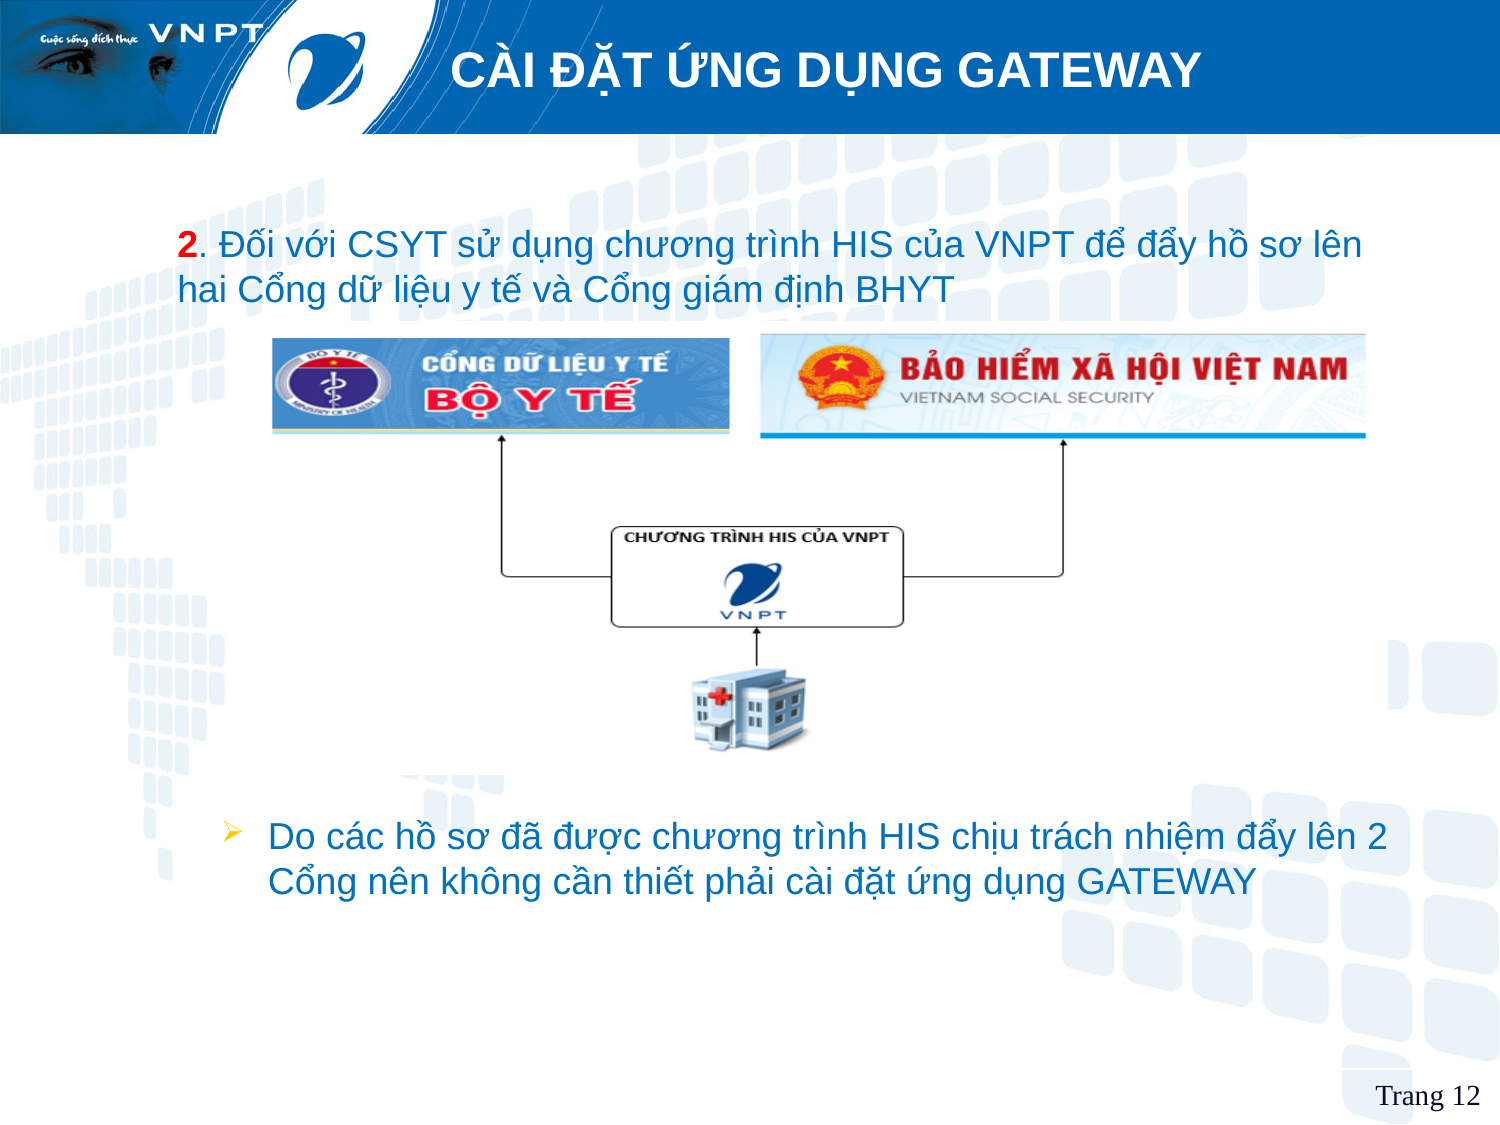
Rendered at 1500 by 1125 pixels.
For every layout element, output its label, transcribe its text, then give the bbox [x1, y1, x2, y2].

text_box 2. Đối với CSYT sử dụng chương trình HIS của VNPT để đẩy hồ sơ lên hai Cổng dữ liệu y tế và Cổng giám định BHYT [162, 212, 1388, 318]
picture [0, 0, 1500, 1125]
title CÀI ĐẶT ỨNG DỤNG GATEWAY [437, 0, 1496, 134]
text_box Do các hồ sơ đã được chương trình HIS chịu trách nhiệm đẩy lên 2 Cổng nên không cần thiết phải cài đặt ứng dụng GATEWAY [206, 805, 1432, 910]
slide_number Trang 12 [1242, 1068, 1497, 1125]
